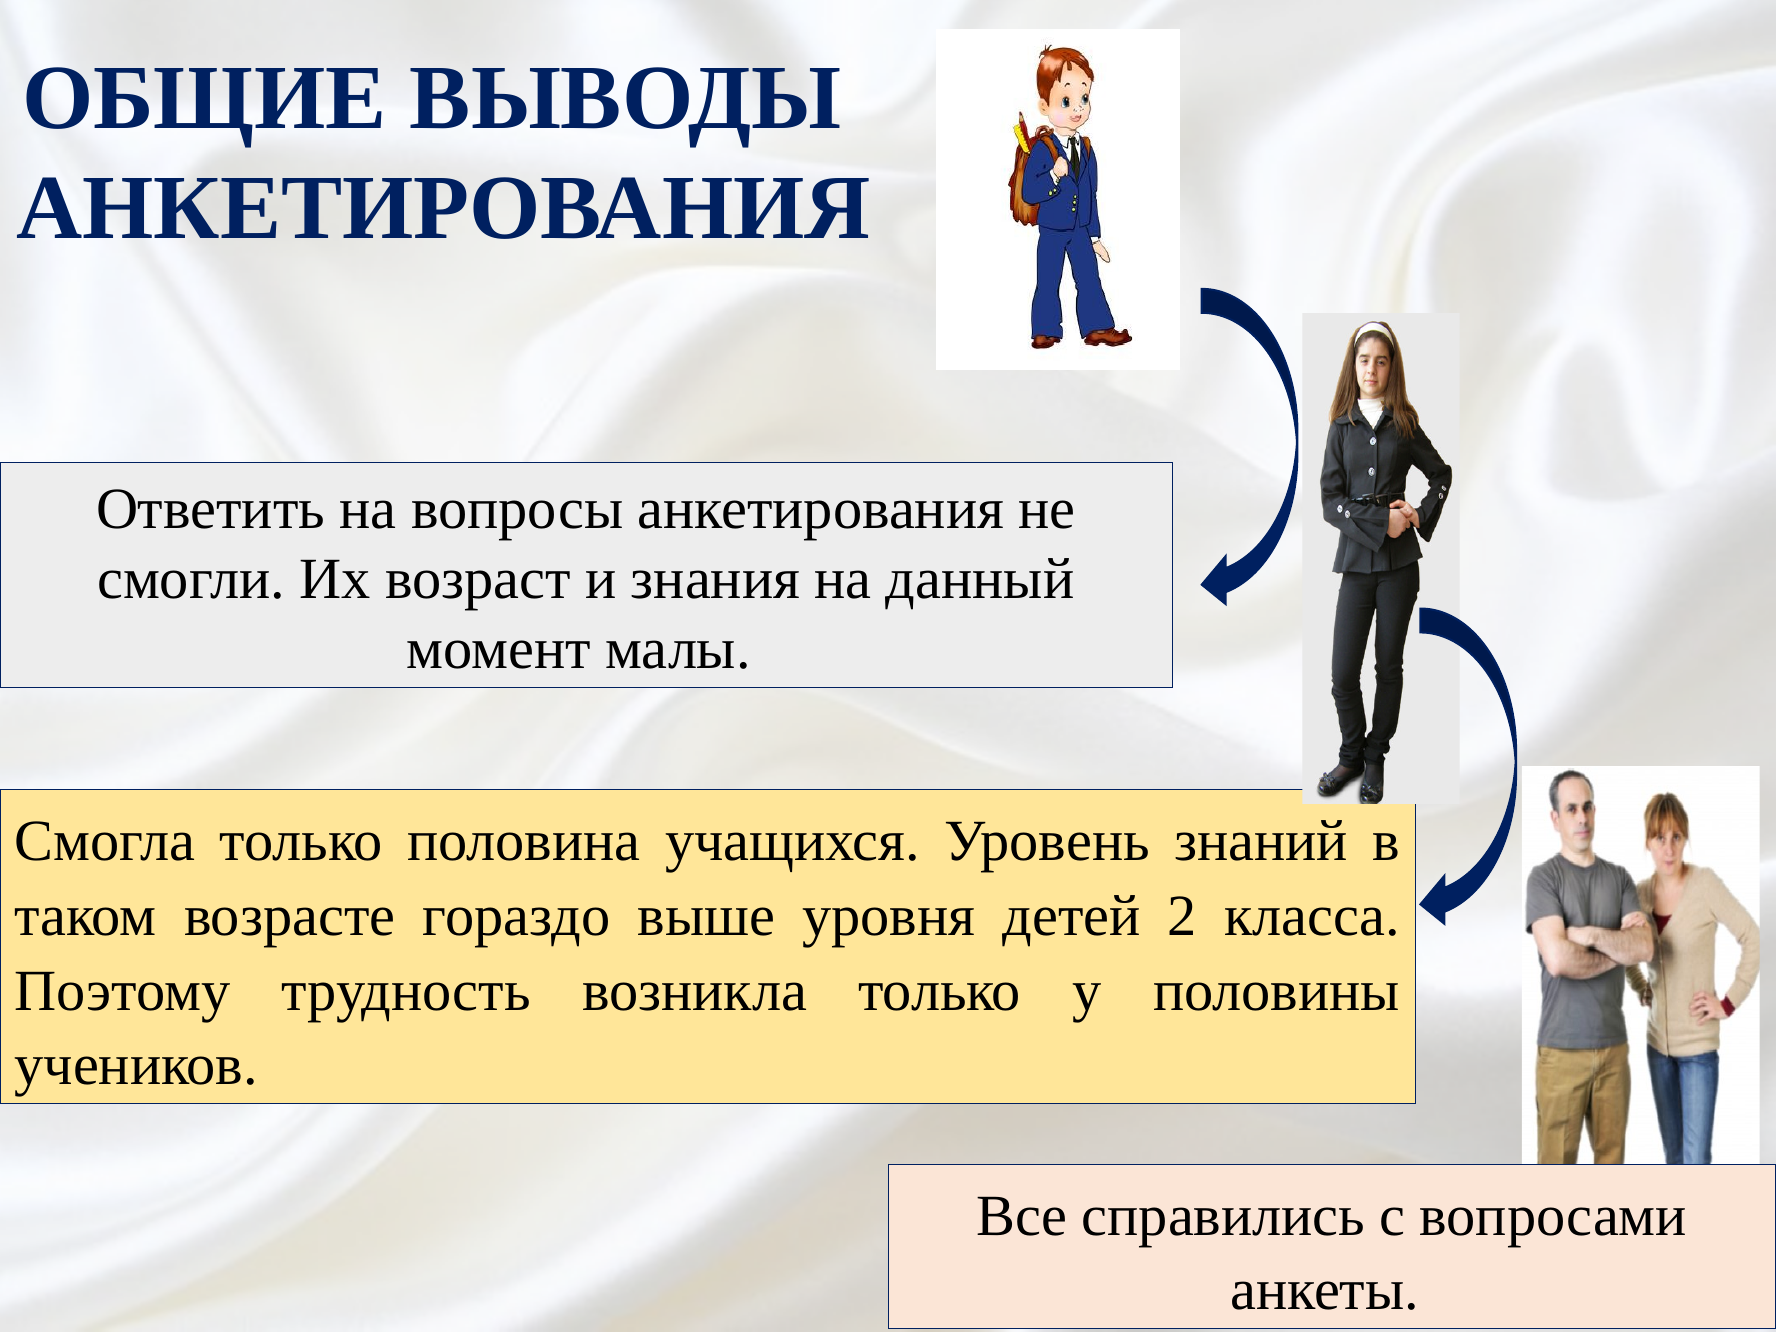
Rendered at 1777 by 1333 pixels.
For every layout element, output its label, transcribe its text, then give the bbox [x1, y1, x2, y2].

text_box Общие выводы анкетирования [1, 29, 887, 264]
text_box Смогла только половина учащихся. Уровень знаний в таком возрасте гораздо выше уровня детей 2 класса. Поэтому трудность возникла только у половины учеников. [0, 789, 1416, 1104]
text_box [1200, 287, 1299, 607]
picture [1521, 766, 1760, 1204]
text_box [1418, 620, 1518, 926]
picture [1302, 310, 1460, 804]
text_box Ответить на вопросы анкетирования не смогли. Их возраст и знания на данный момент малы. [0, 462, 1173, 688]
picture [936, 29, 1180, 370]
text_box Все справились с вопросами анкеты. [888, 1164, 1776, 1329]
